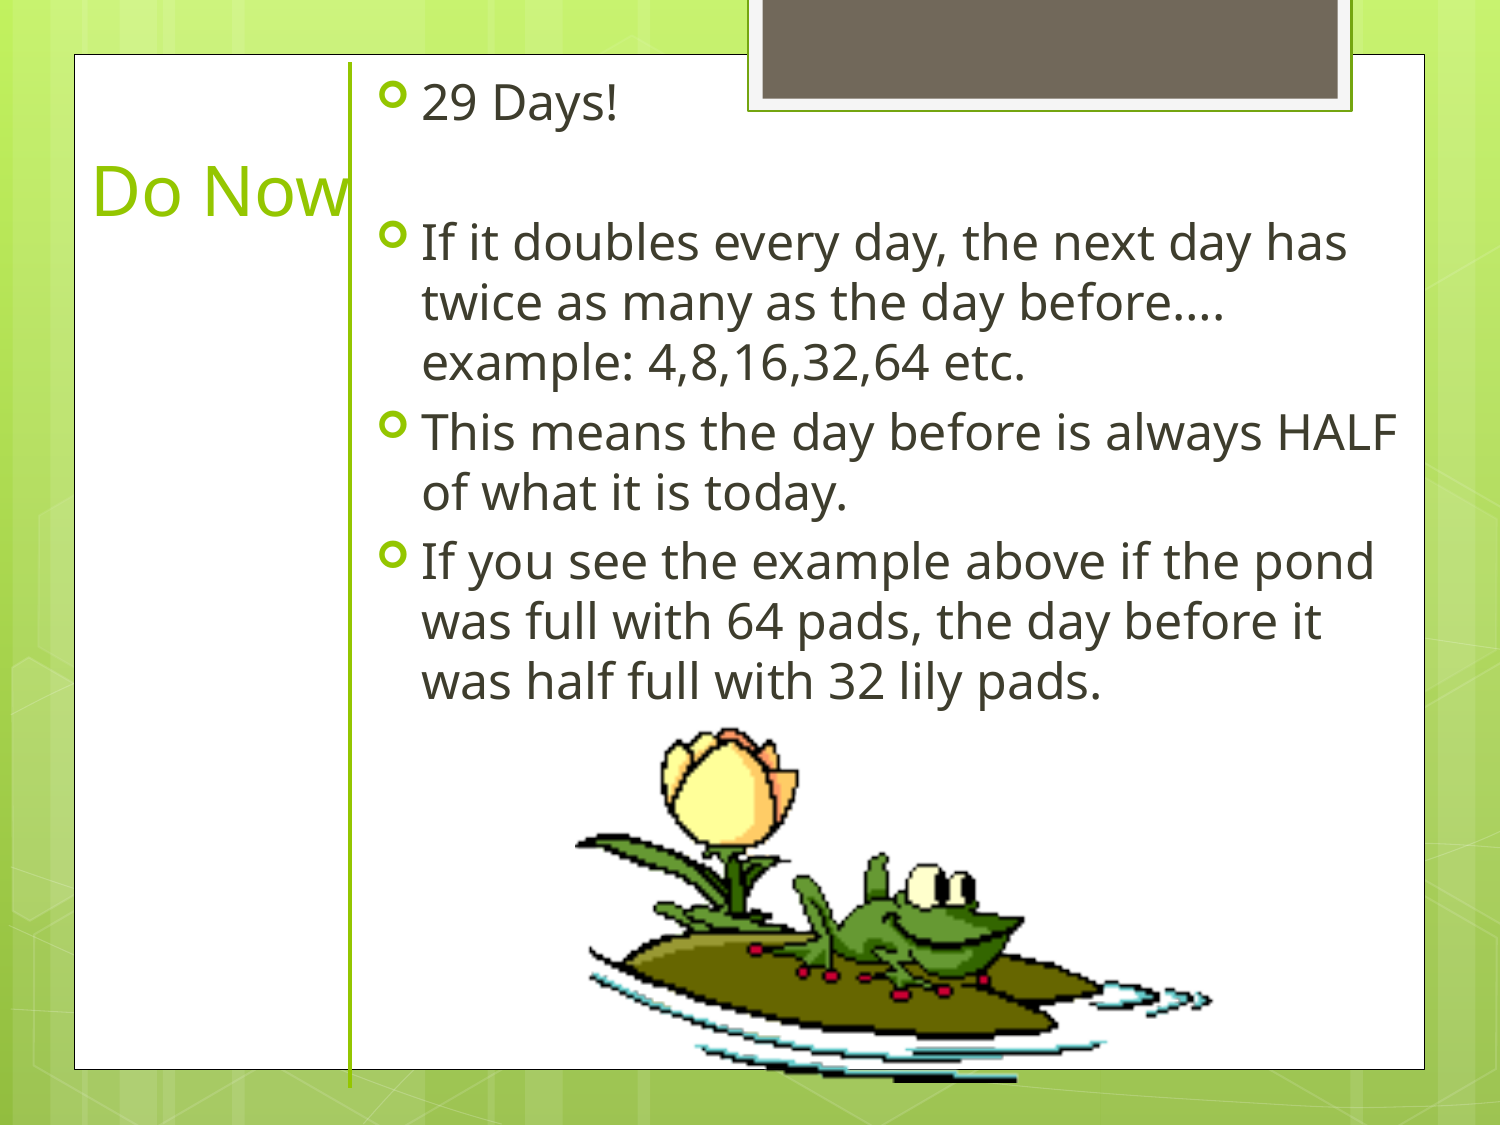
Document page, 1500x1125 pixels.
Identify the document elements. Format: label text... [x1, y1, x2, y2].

picture [574, 676, 1257, 1084]
title Do Now [75, 137, 345, 238]
list 29 Days! If it doubles every day, the next day has twice as many as the day before…. example: 4,8,16,32,64 etc. This means the day before is always HALF of what it is today. If you see the example above if the pond was full with 64 pads, the day before it was half full with 32 lily pads. [352, 62, 1425, 1063]
